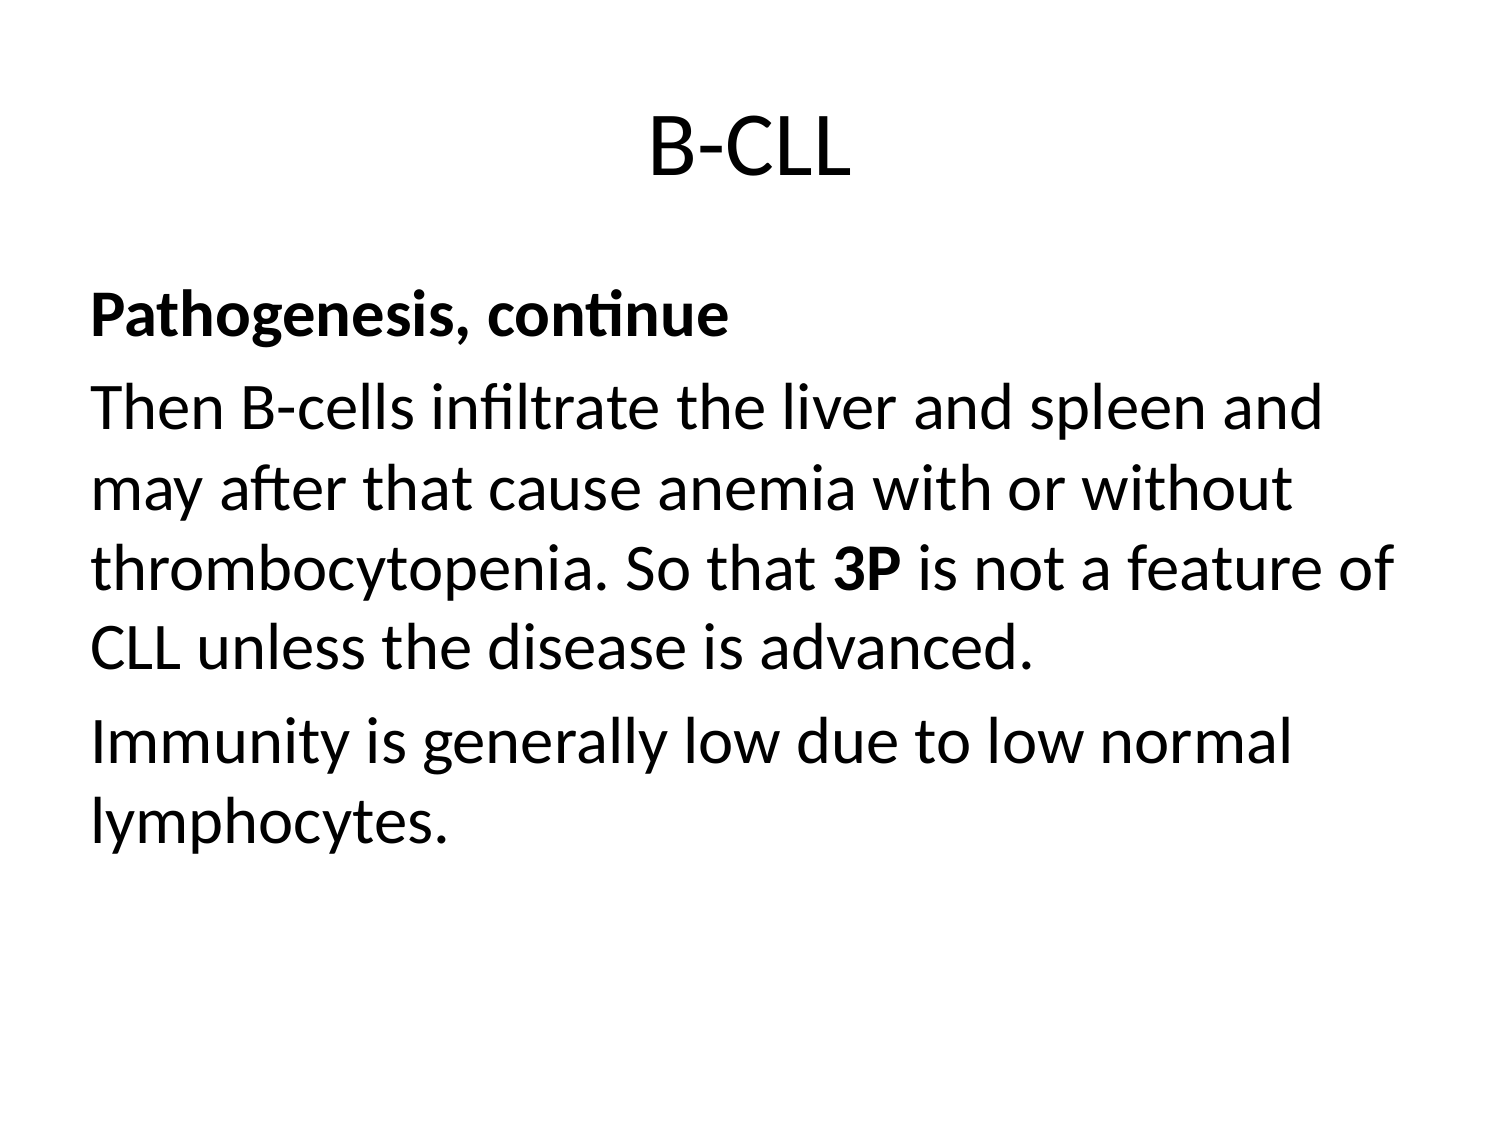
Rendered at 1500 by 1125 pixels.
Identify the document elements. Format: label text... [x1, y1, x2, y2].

list Pathogenesis, continue Then B-cells infiltrate the liver and spleen and may after that cause anemia with or without thrombocytopenia. So that 3P is not a feature of CLL unless the disease is advanced. Immunity is generally low due to low normal lymphocytes. [75, 262, 1425, 1005]
title B-CLL [75, 45, 1425, 233]
